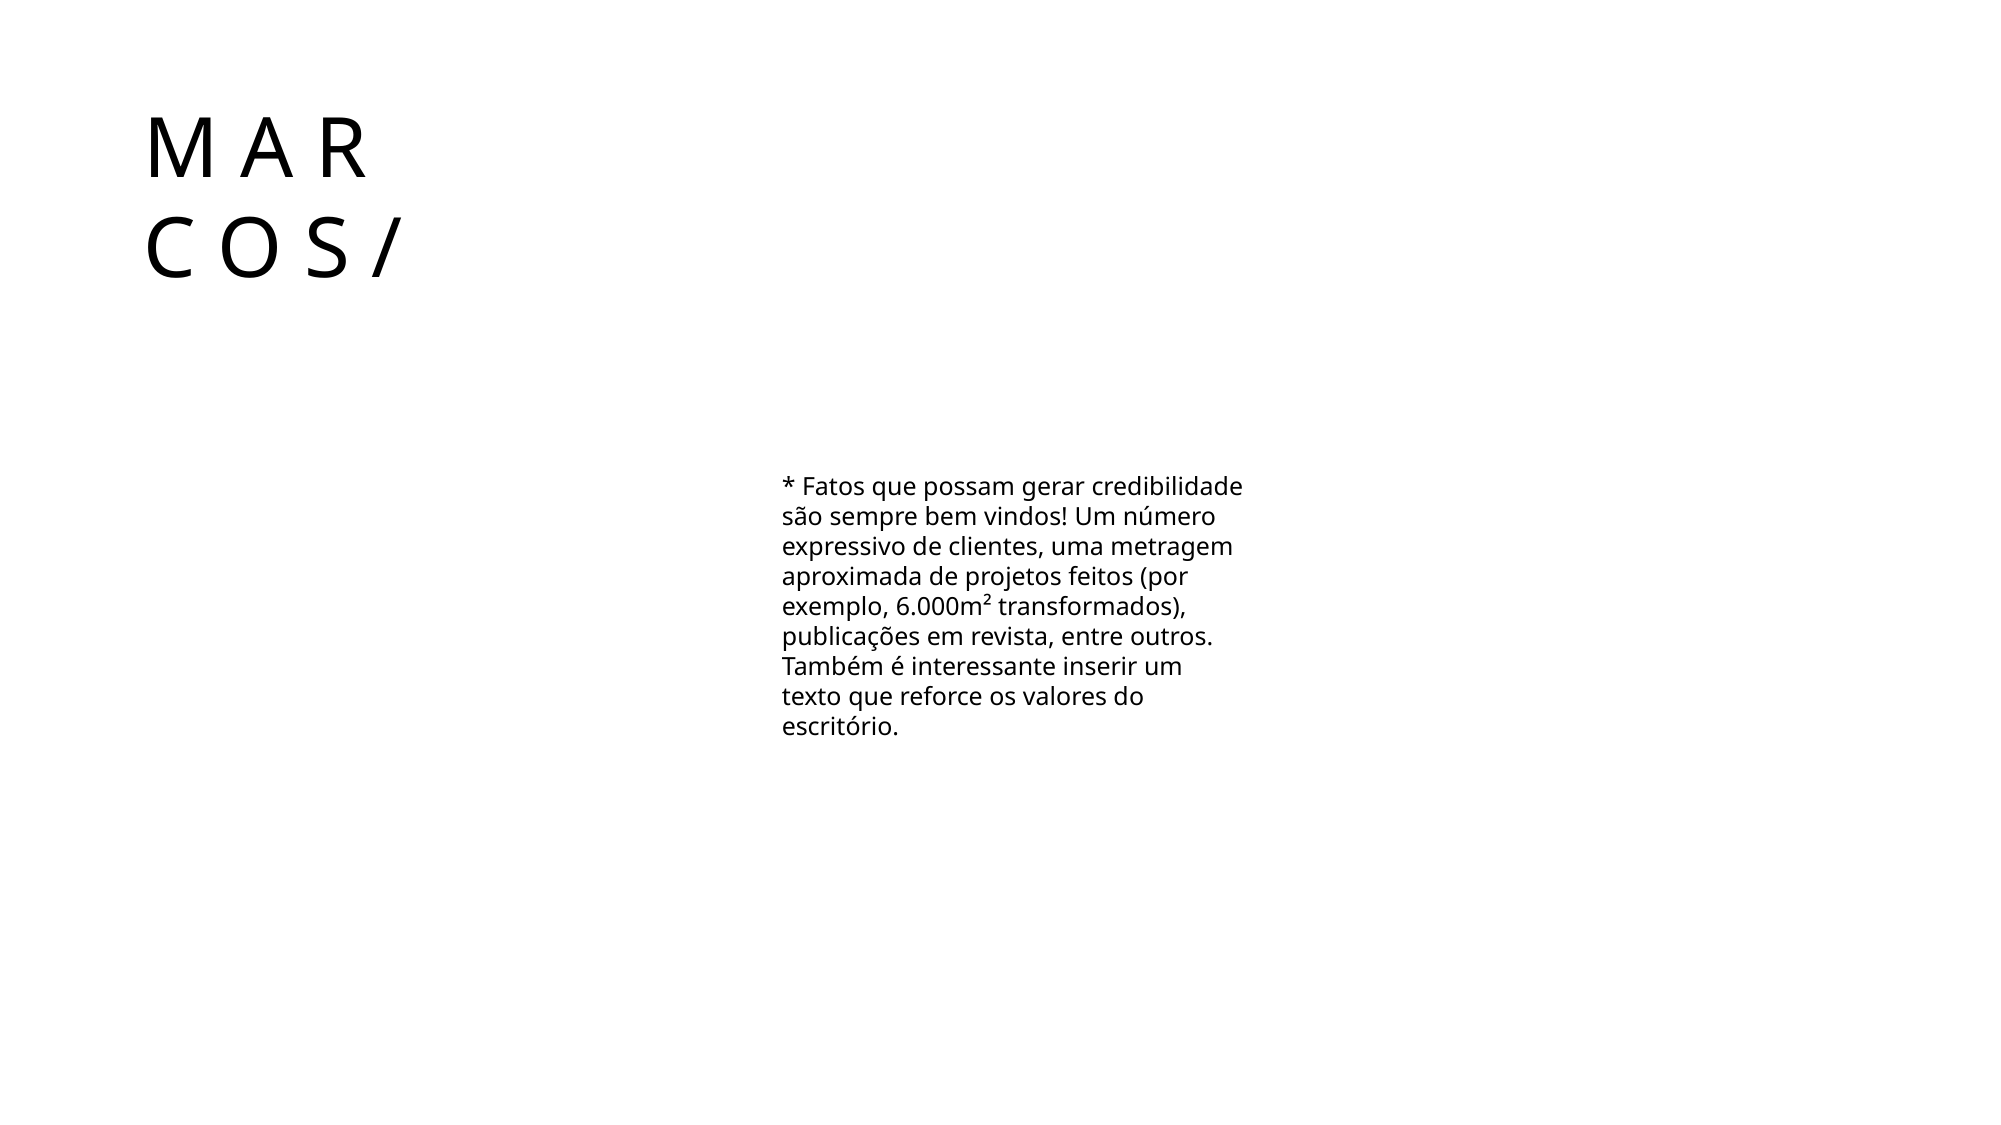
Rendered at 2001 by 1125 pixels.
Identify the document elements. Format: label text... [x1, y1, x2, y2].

text_box * Fatos que possam gerar credibilidade são sempre bem vindos! Um número expressivo de clientes, uma metragem aproximada de projetos feitos (por exemplo, 6.000m² transformados), publicações em revista, entre outros. Também é interessante inserir um texto que reforce os valores do escritório. [767, 463, 1265, 748]
text_box M A R C O S / [128, 86, 456, 302]
